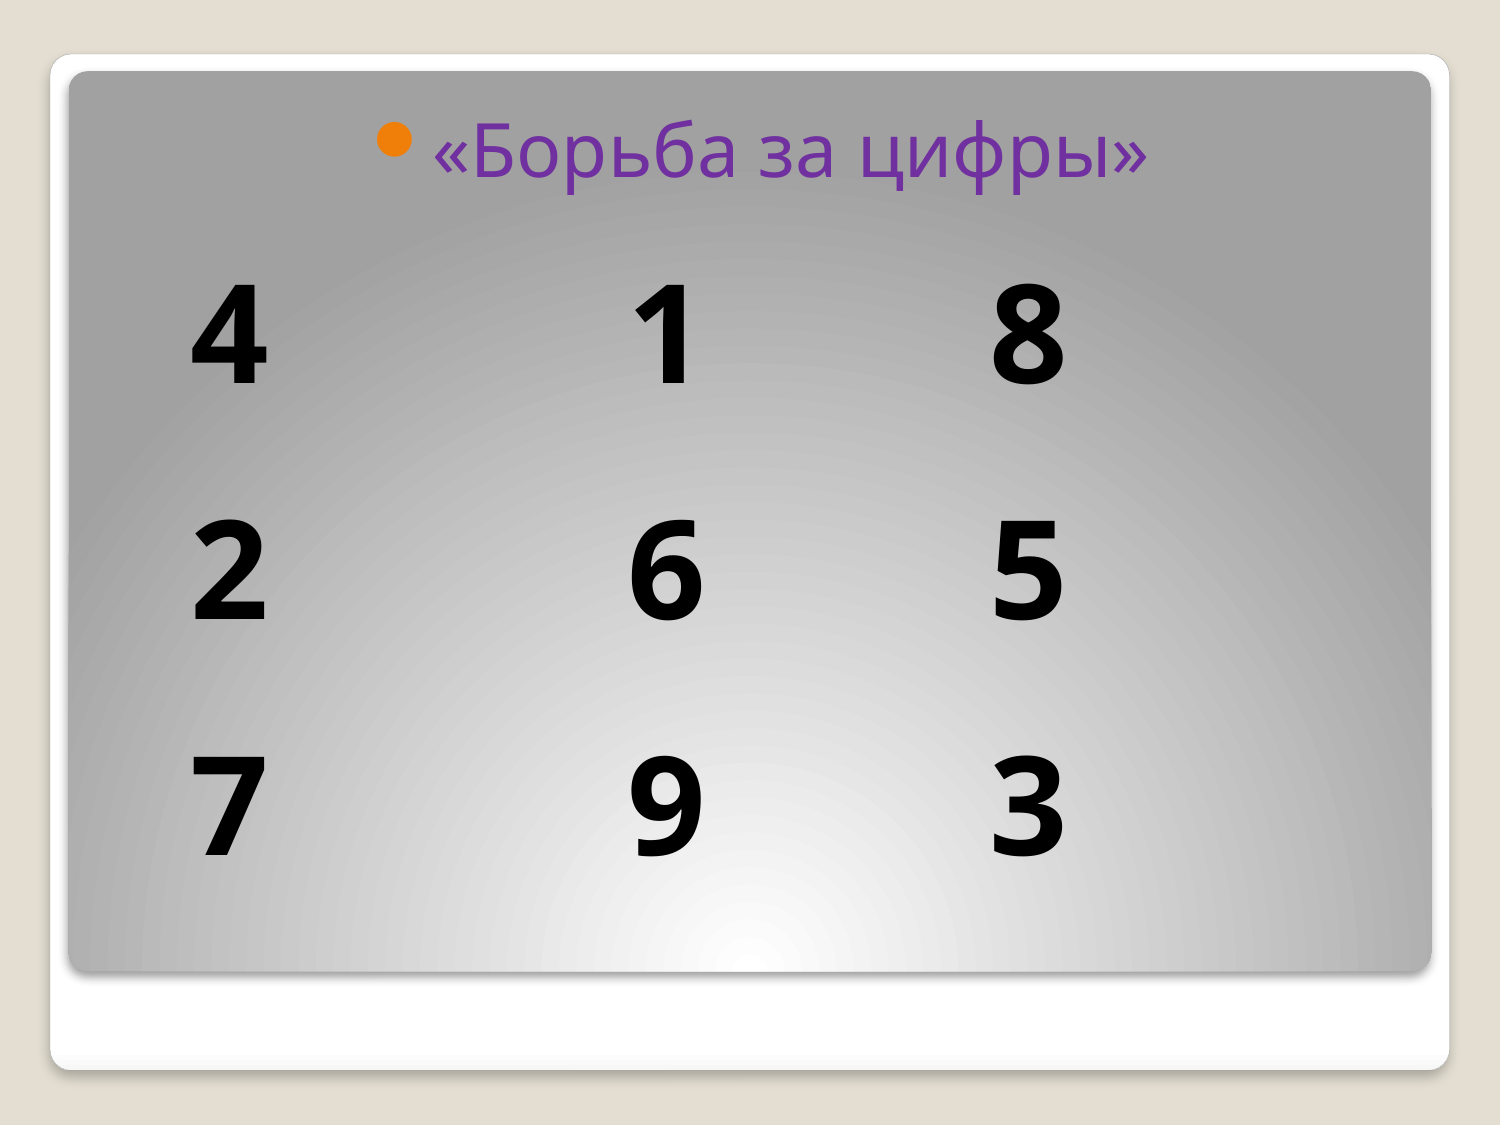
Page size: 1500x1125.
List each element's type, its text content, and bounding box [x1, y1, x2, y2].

table_cell 7 [176, 701, 613, 938]
list «Борьба за цифры» [82, 86, 1425, 774]
table_cell 6 [613, 465, 974, 701]
table_cell 2 [176, 465, 613, 701]
table_cell 5 [974, 465, 1336, 701]
table_header 1 [613, 229, 974, 465]
table_cell 3 [974, 701, 1336, 938]
table_header 4 [176, 229, 613, 465]
table_cell 9 [613, 701, 974, 938]
table_header 8 [974, 229, 1336, 465]
